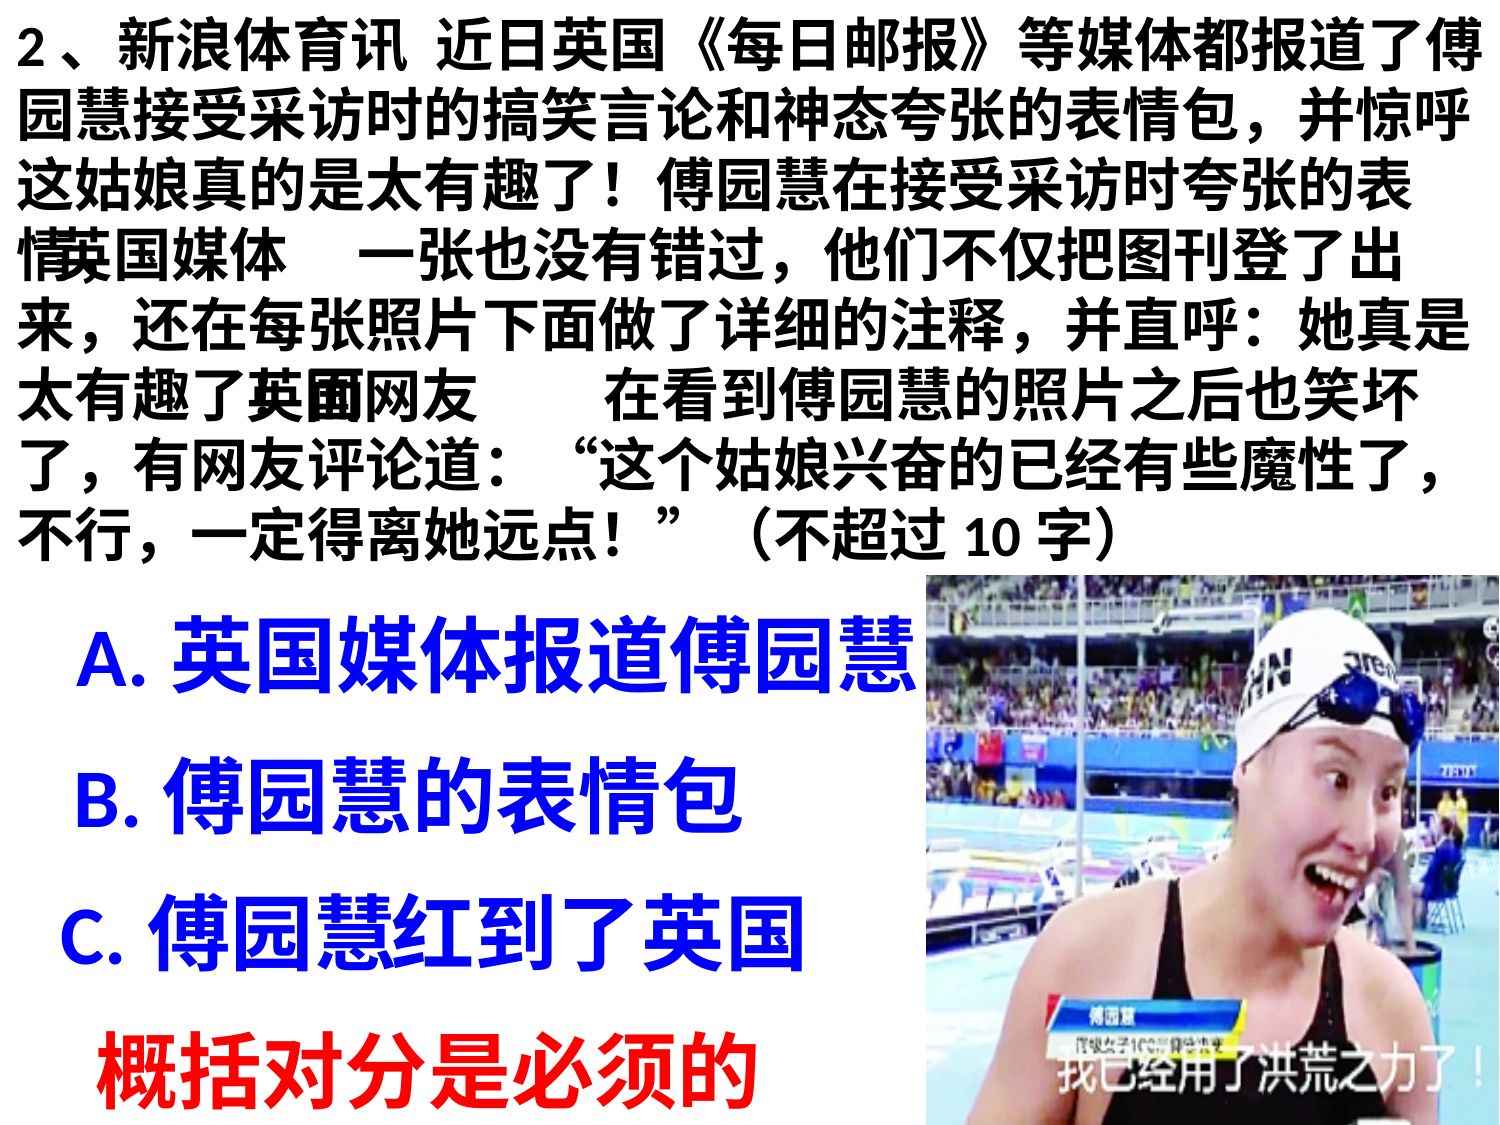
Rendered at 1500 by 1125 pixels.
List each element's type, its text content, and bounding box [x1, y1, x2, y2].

list 2、新浪体育讯 近日英国《每日邮报》等媒体都报道了傅园慧接受采访时的搞笑言论和神态夸张的表情包，并惊呼这姑娘真的是太有趣了！傅园慧在接受采访时夸张的表情， 一张也没有错过，他们不仅把图刊登了出来，还在每张照片下面做了详细的注释，并直呼：她真是太有趣了！而 在看到傅园慧的照片之后也笑坏了，有网友评论道：“这个姑娘兴奋的已经有些魔性了，不行，一定得离她远点！”（不超过10字） [0, 0, 1500, 576]
text_box 红到了 [376, 873, 627, 989]
text_box B.傅园慧的表情包 [11, 699, 807, 888]
title C.傅园慧 [8, 836, 449, 1026]
text_box 英国 [627, 873, 854, 989]
text_box 英国媒体 [40, 210, 314, 295]
text_box 英国网友 [231, 351, 571, 437]
picture [926, 575, 1499, 1125]
text_box A.英国媒体报道傅园慧 [0, 559, 996, 748]
text_box 概括对分是必须的 [80, 1011, 807, 1125]
